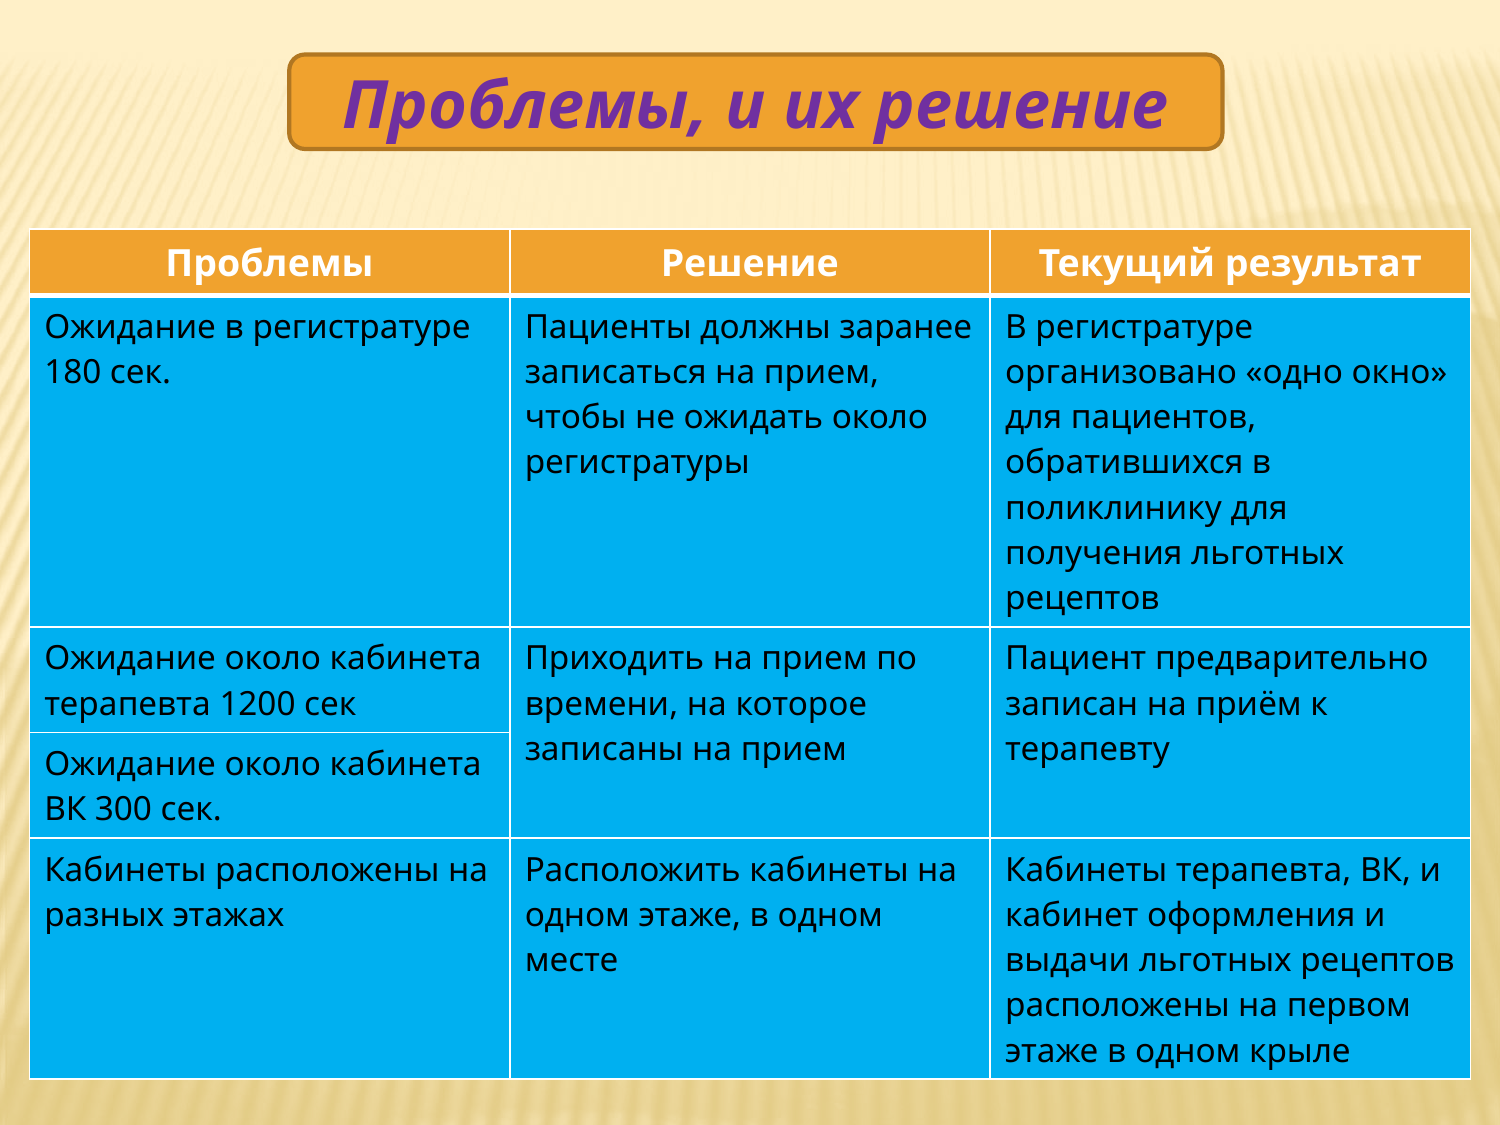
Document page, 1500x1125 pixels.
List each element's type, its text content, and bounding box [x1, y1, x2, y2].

table_cell Кабинеты расположены на разных этажах [30, 839, 509, 1078]
table_cell Приходить на прием по времени, на которое записаны на прием [511, 628, 989, 837]
table_cell Ожидание около кабинета ВК 300 сек. [30, 733, 509, 837]
table_cell Расположить кабинеты на одном этаже, в одном месте [511, 839, 989, 1078]
table_header Проблемы [30, 230, 509, 293]
table_cell Пациент предварительно записан на приём к терапевту [991, 628, 1470, 837]
table_cell Ожидание в регистратуре 180 сек. [30, 298, 509, 626]
table_header Текущий результат [991, 230, 1470, 293]
table_cell Пациенты должны заранее записаться на прием, чтобы не ожидать около регистратуры [511, 298, 989, 626]
text_box Проблемы, и их решение [287, 52, 1225, 152]
table_cell Кабинеты терапевта, ВК, и кабинет оформления и выдачи льготных рецептов расположены на первом этаже в одном крыле [991, 839, 1470, 1078]
table_cell В регистратуре организовано «одно окно» для пациентов, обратившихся в поликлинику для получения льготных рецептов [991, 298, 1470, 626]
table_cell Ожидание около кабинета терапевта 1200 сек [30, 628, 509, 732]
table_header Решение [511, 230, 989, 293]
